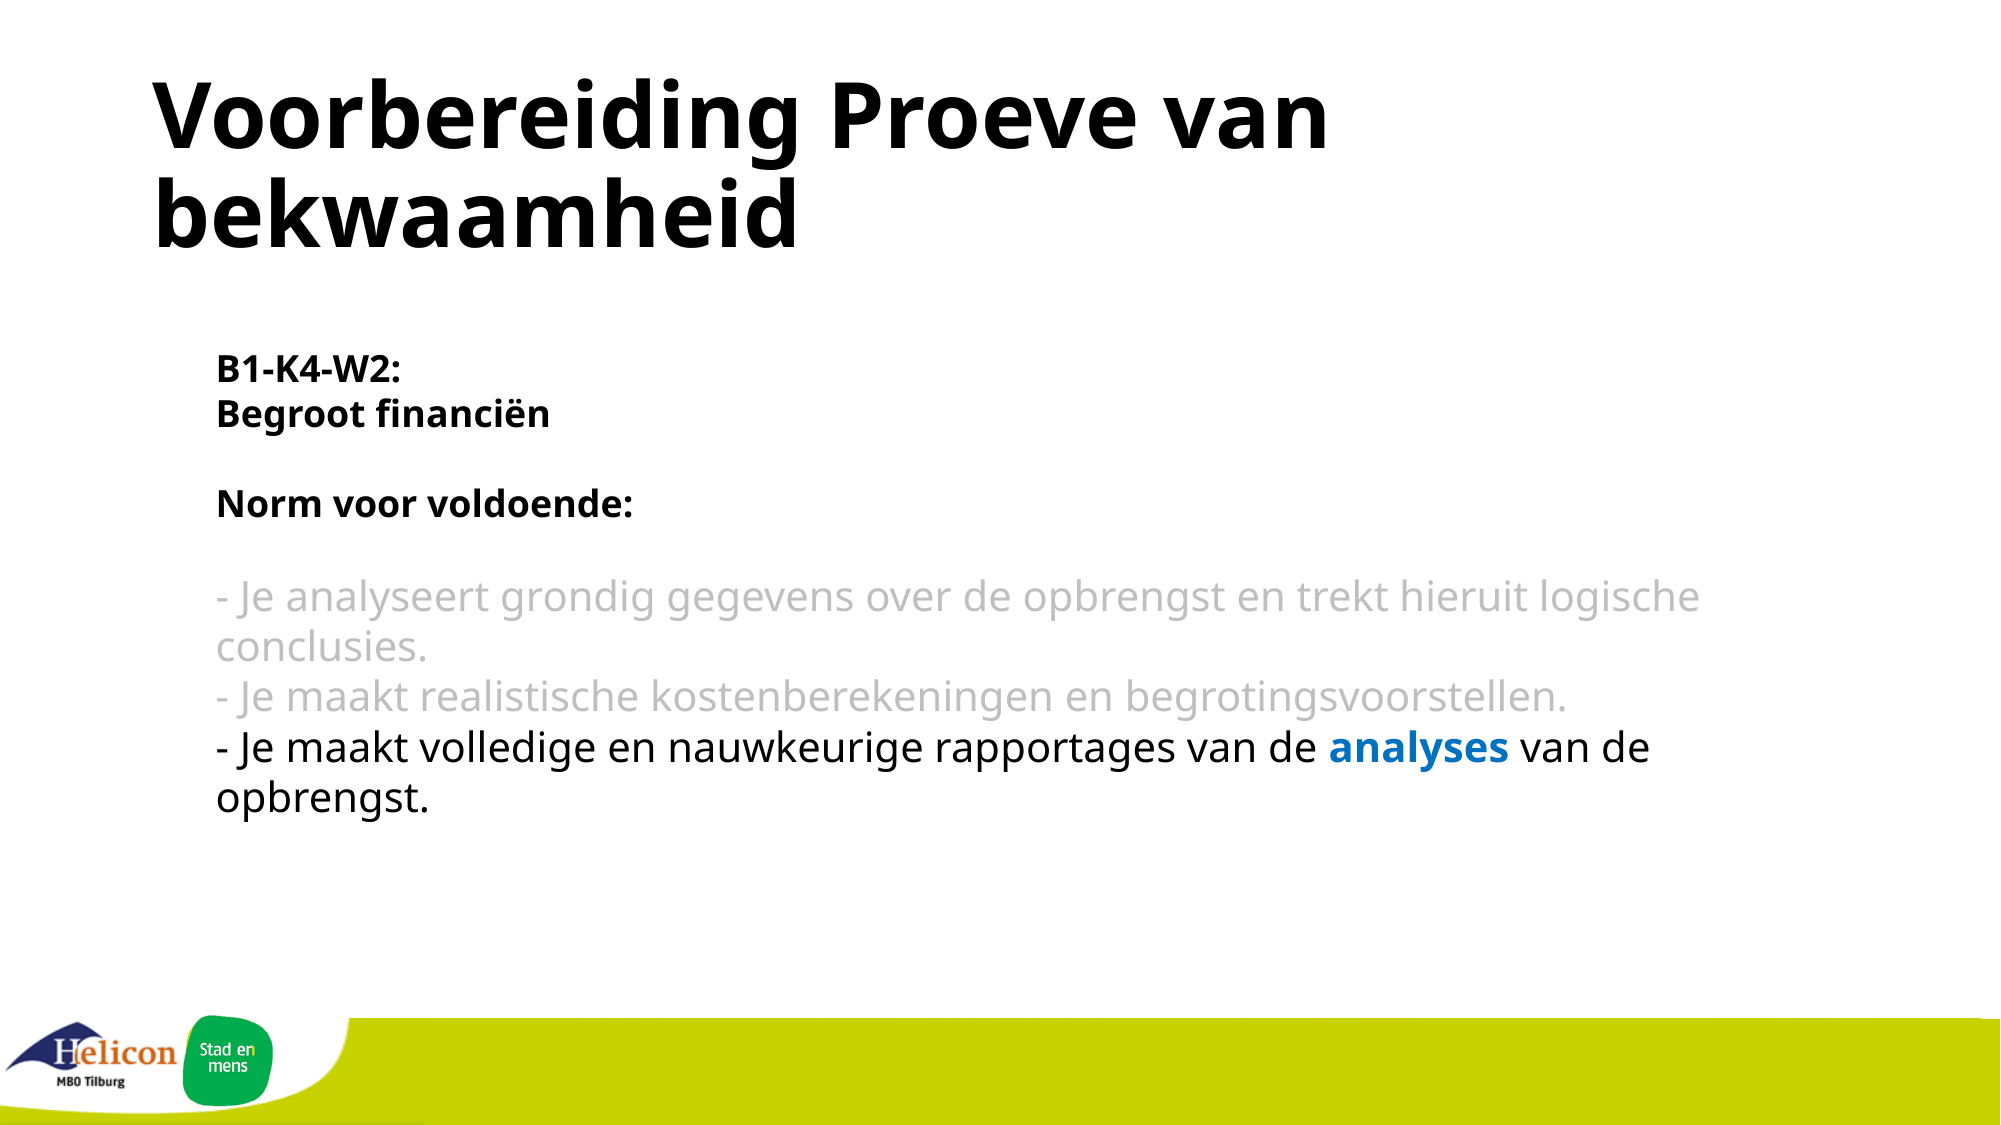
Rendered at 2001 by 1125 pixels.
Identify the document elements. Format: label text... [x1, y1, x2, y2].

title Voorbereiding Proeve van bekwaamheid [137, 59, 1863, 278]
text_box B1-K4-W2: Begroot financiën Norm voor voldoende: - Je analyseert grondig gegevens over de opbrengst en trekt hieruit logische conclusies. - Je maakt realistische kostenberekeningen en begrotingsvoorstellen. - Je maakt volledige en nauwkeurige rapportages van de analyses van de opbrengst. [200, 337, 1736, 873]
picture [0, 1013, 424, 1125]
